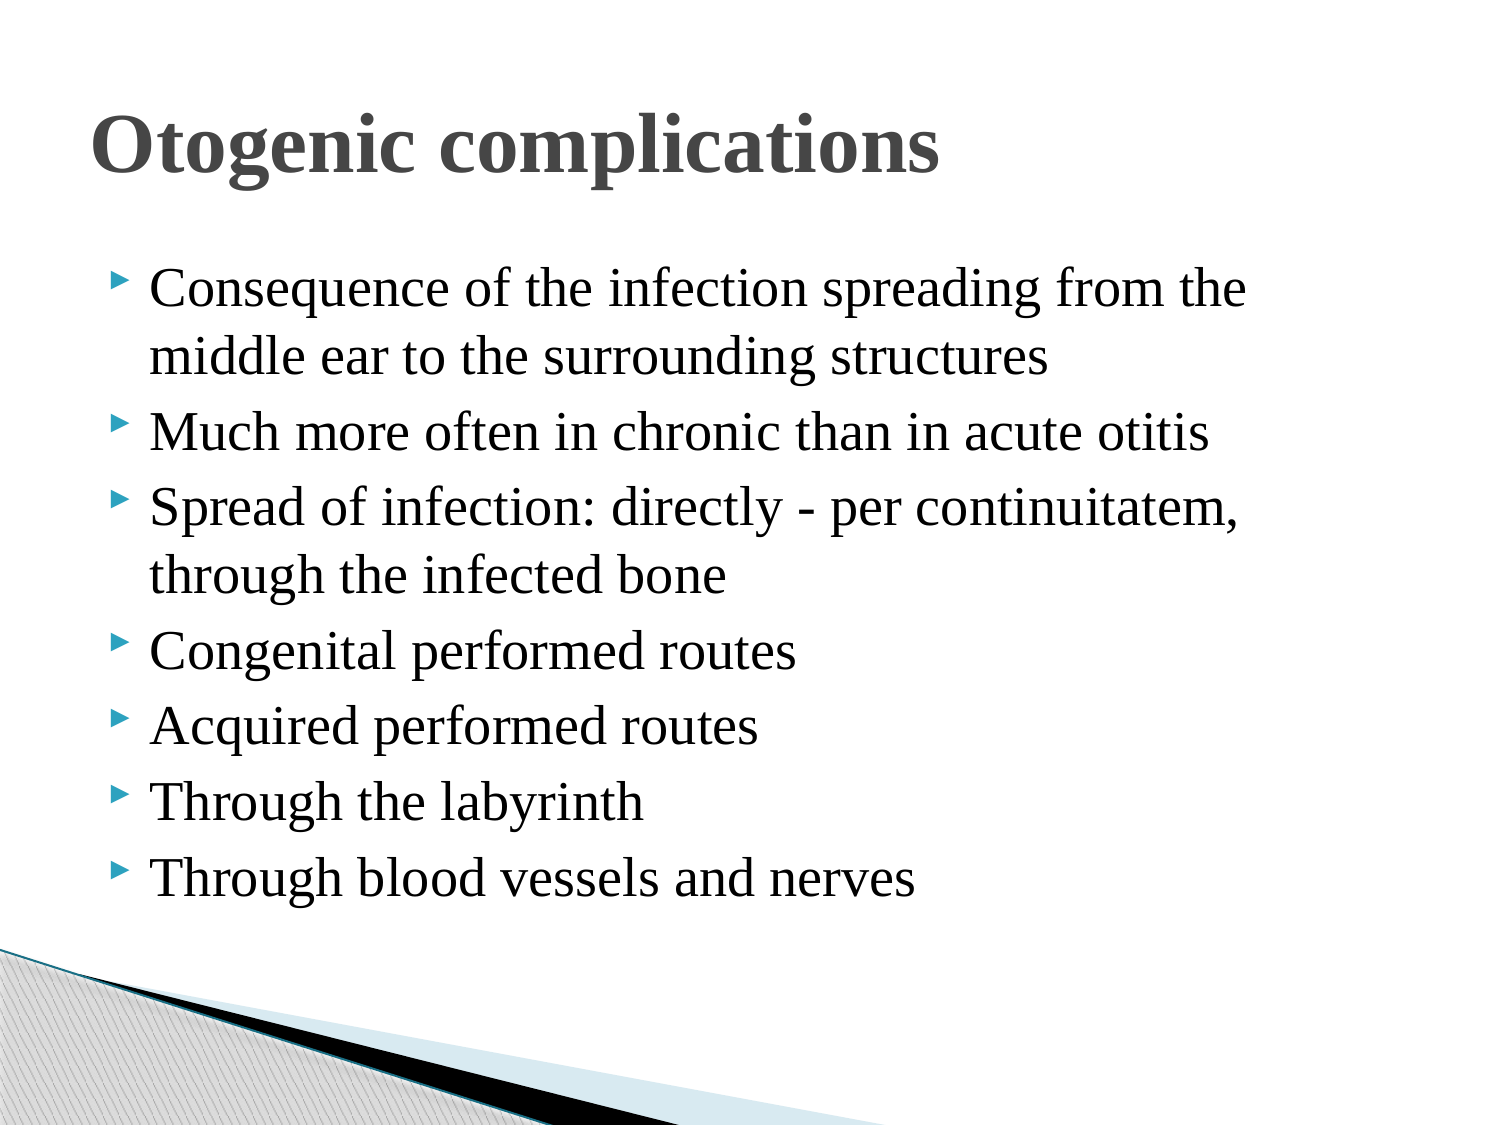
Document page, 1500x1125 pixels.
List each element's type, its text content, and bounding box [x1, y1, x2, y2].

title Otogenic complications [75, 45, 1425, 233]
list Consequence of the infection spreading from the middle ear to the surrounding structures Much more often in chronic than in acute otitis Spread of infection: directly - per continuitatem, through the infected bone Congenital performed routes Acquired performed routes Through the labyrinth Through blood vessels and nerves [75, 243, 1425, 986]
